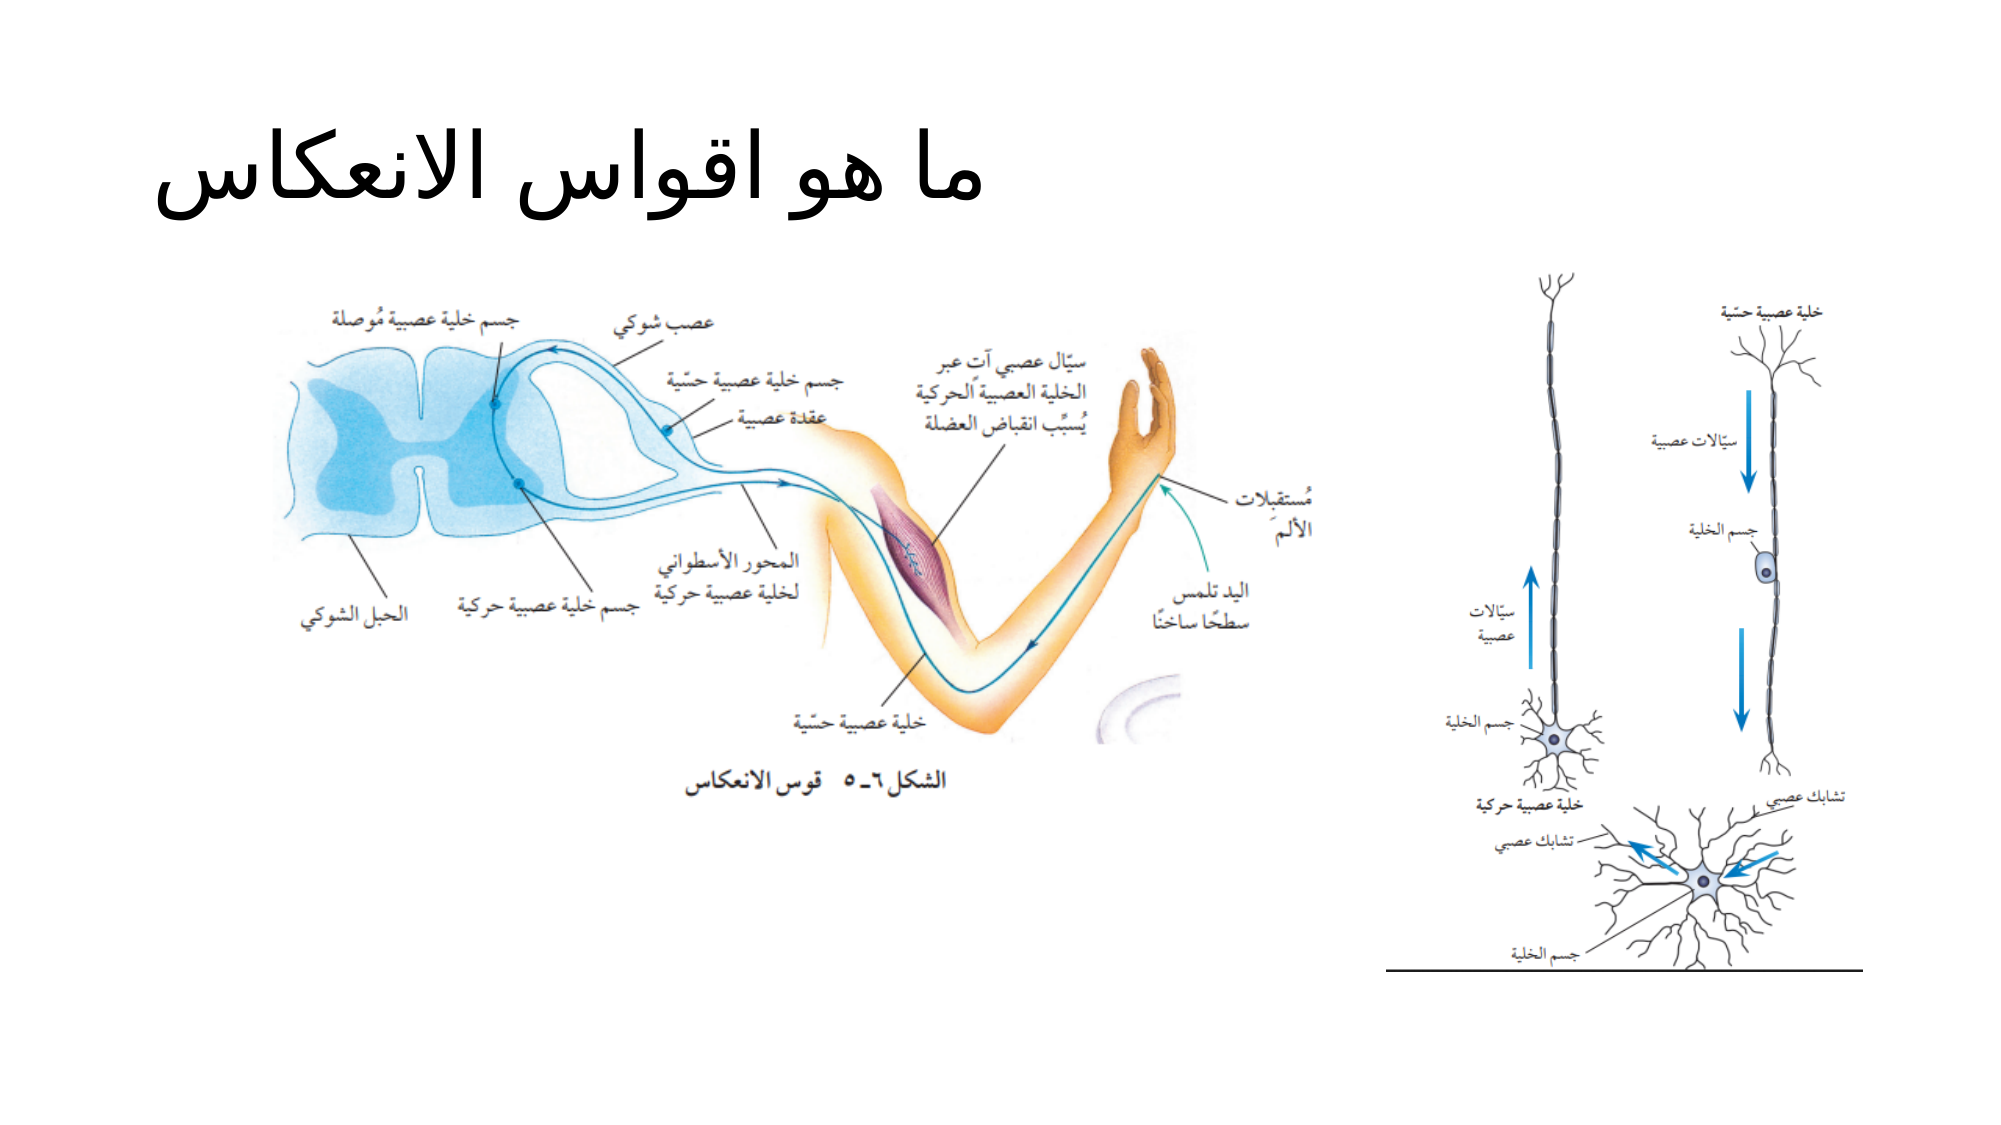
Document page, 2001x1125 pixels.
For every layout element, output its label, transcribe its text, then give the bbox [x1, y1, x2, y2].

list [1386, 257, 1863, 972]
picture [167, 277, 1387, 833]
title ما هو اقواس الانعكاس [137, 59, 1863, 278]
